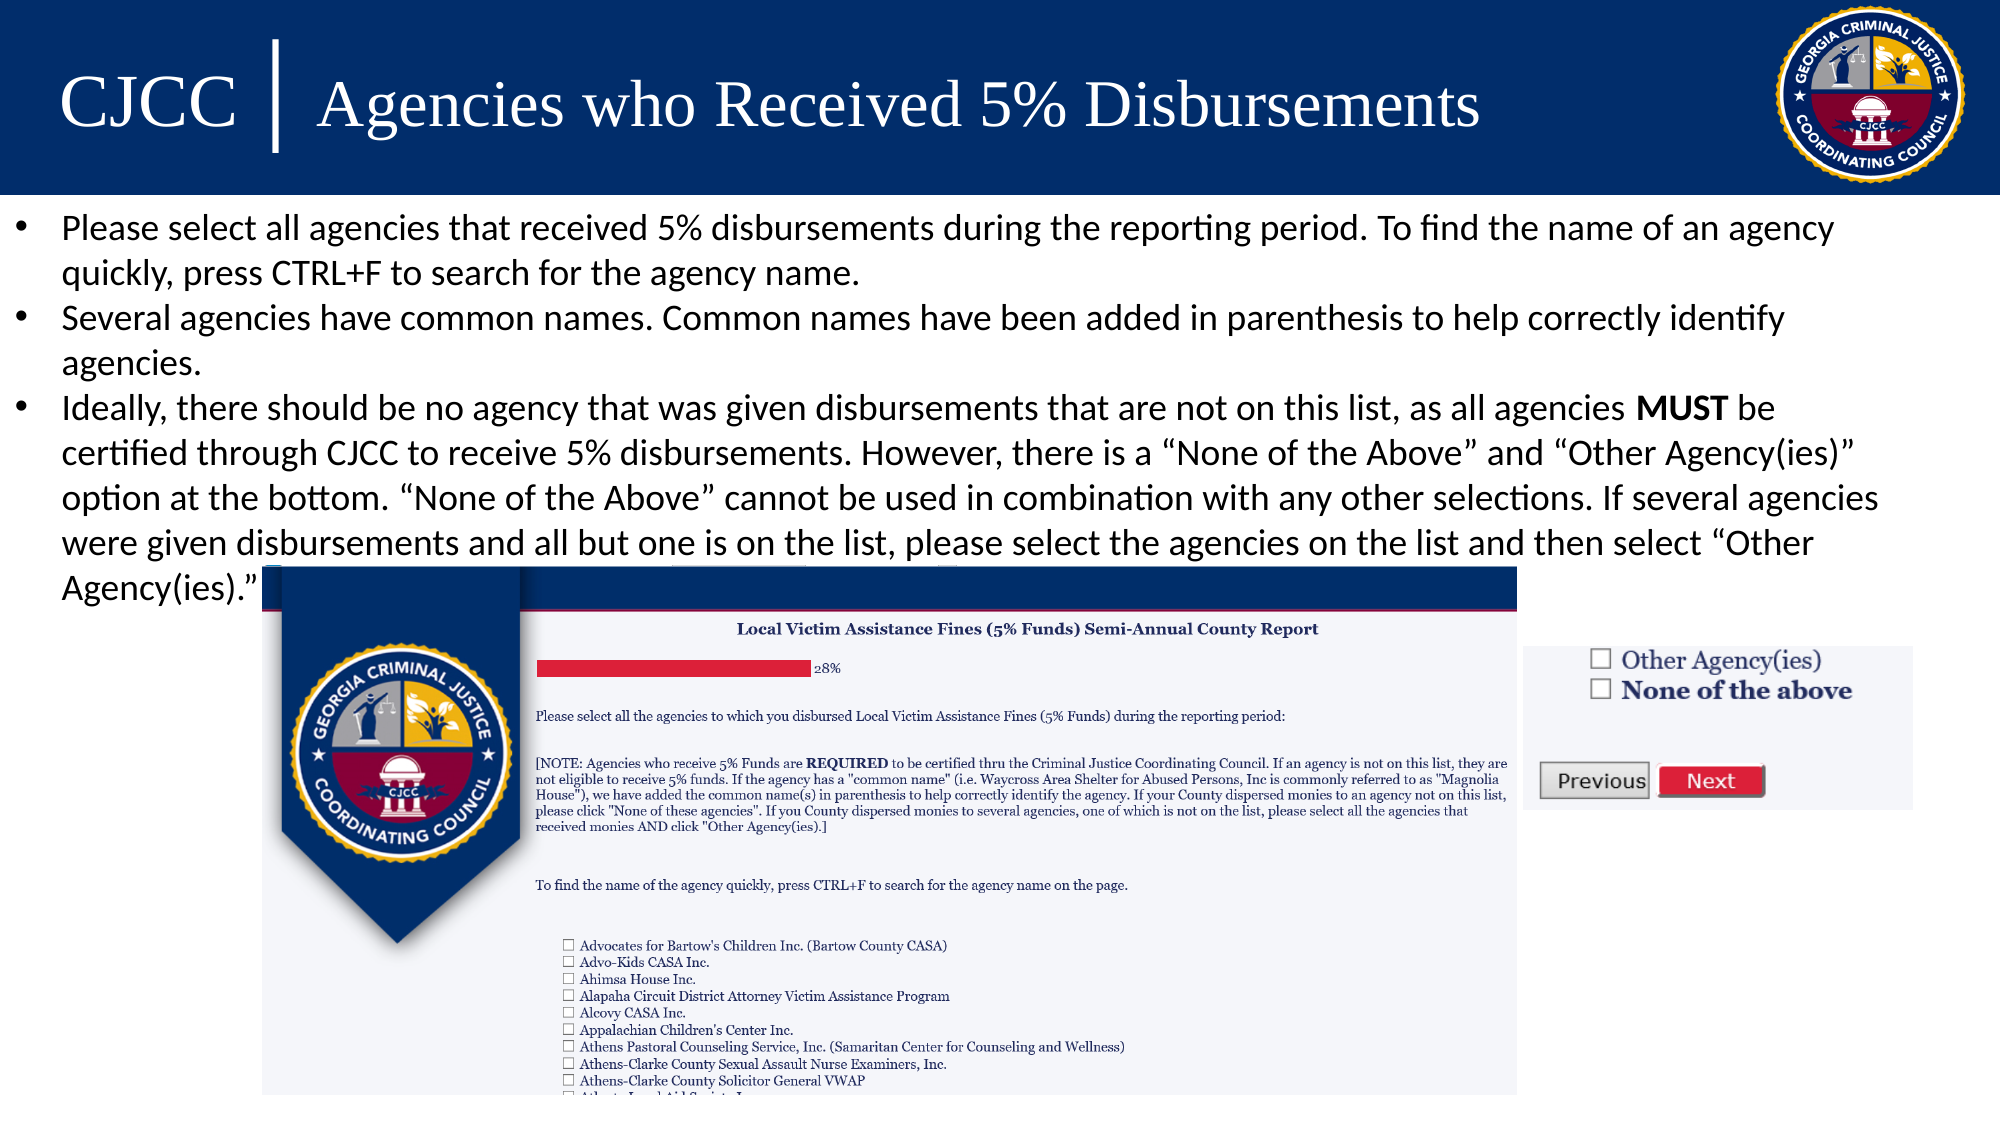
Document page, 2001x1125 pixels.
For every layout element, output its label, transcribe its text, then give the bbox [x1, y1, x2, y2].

picture [262, 565, 1517, 1095]
text_box CJCC | Agencies who Received 5% Disbursements [44, 0, 1740, 194]
text_box [0, 0, 1740, 195]
text_box Please select all agencies that received 5% disbursements during the reporting period. To find the name of an agency quickly, press CTRL+F to search for the agency name. Several agencies have common names. Common names have been added in parenthesis to help correctly identify agencies. Ideally, there should be no agency that was given disbursements that are not on this list, as all agencies MUST be certified through CJCC to receive 5% disbursements. However, there is a “None of the Above” and “Other Agency(ies)” option at the bottom. “None of the Above” cannot be used in combination with any other selections. If several agencies were given disbursements and all but one is on the list, please select the agencies on the list and then select “Other Agency(ies).” [0, 195, 1919, 616]
picture [1523, 646, 1913, 810]
picture [1740, 0, 2000, 195]
